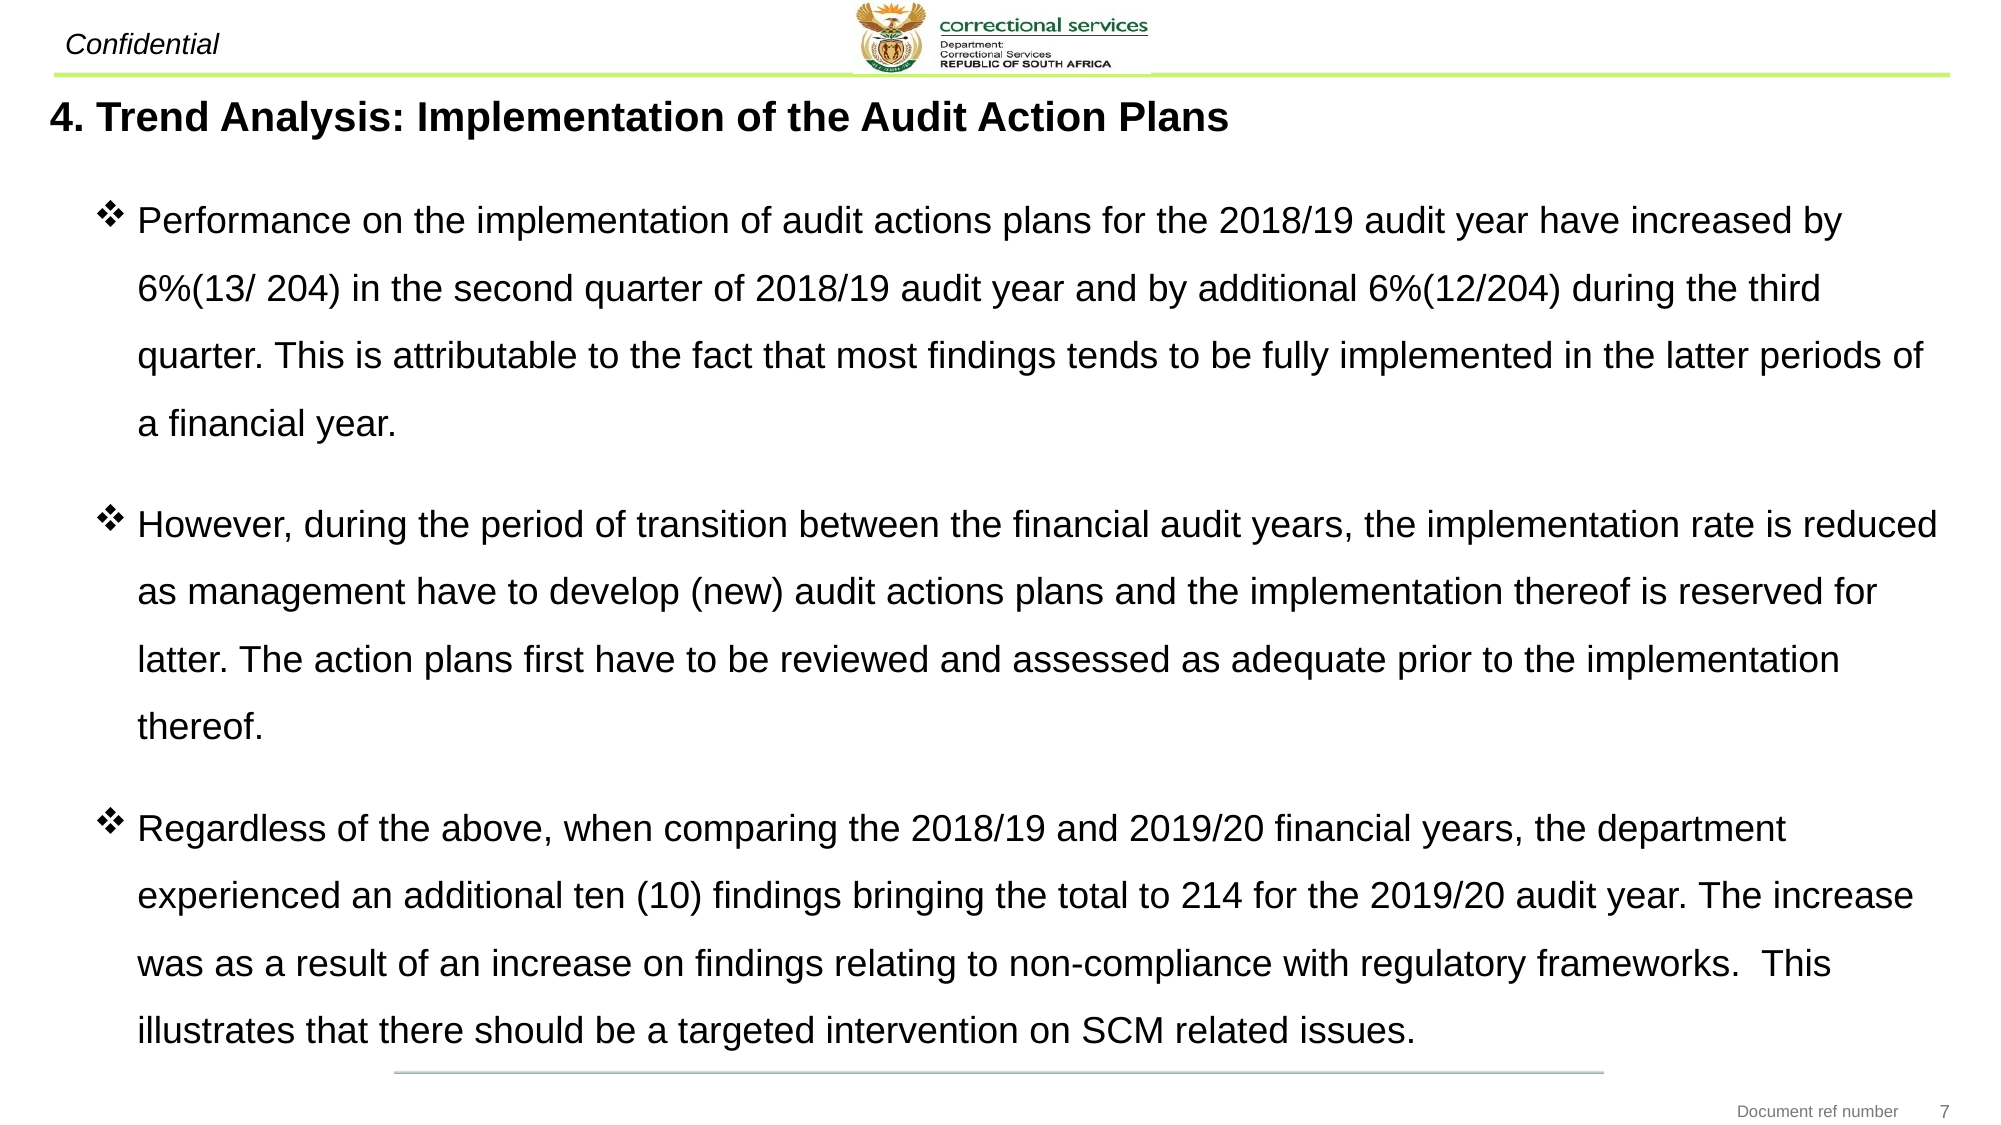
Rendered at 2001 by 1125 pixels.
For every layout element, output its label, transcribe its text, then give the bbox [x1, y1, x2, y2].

picture [393, 1067, 1605, 1074]
picture [853, 0, 1151, 42]
text_box 4. Trend Analysis: Implementation of the Audit Action Plans Performance on the implementation of audit actions plans for the 2018/19 audit year have increased by 6%(13/ 204) in the second quarter of 2018/19 audit year and by additional 6%(12/204) during the third quarter. This is attributable to the fact that most findings tends to be fully implemented in the latter periods of a financial year. However, during the period of transition between the financial audit years, the implementation rate is reduced as management have to develop (new) audit actions plans and the implementation thereof is reserved for latter. The action plans first have to be reviewed and assessed as adequate prior to the implementation thereof. Regardless of the above, when comparing the 2018/19 and 2019/20 financial years, the department experienced an additional ten (10) findings bringing the total to 214 for the 2019/20 audit year. The increase was as a result of an increase on findings relating to non-compliance with regulatory frameworks. This illustrates that there should be a targeted intervention on SCM related issues. [34, 42, 1964, 1125]
text_box [396, 230, 1627, 350]
